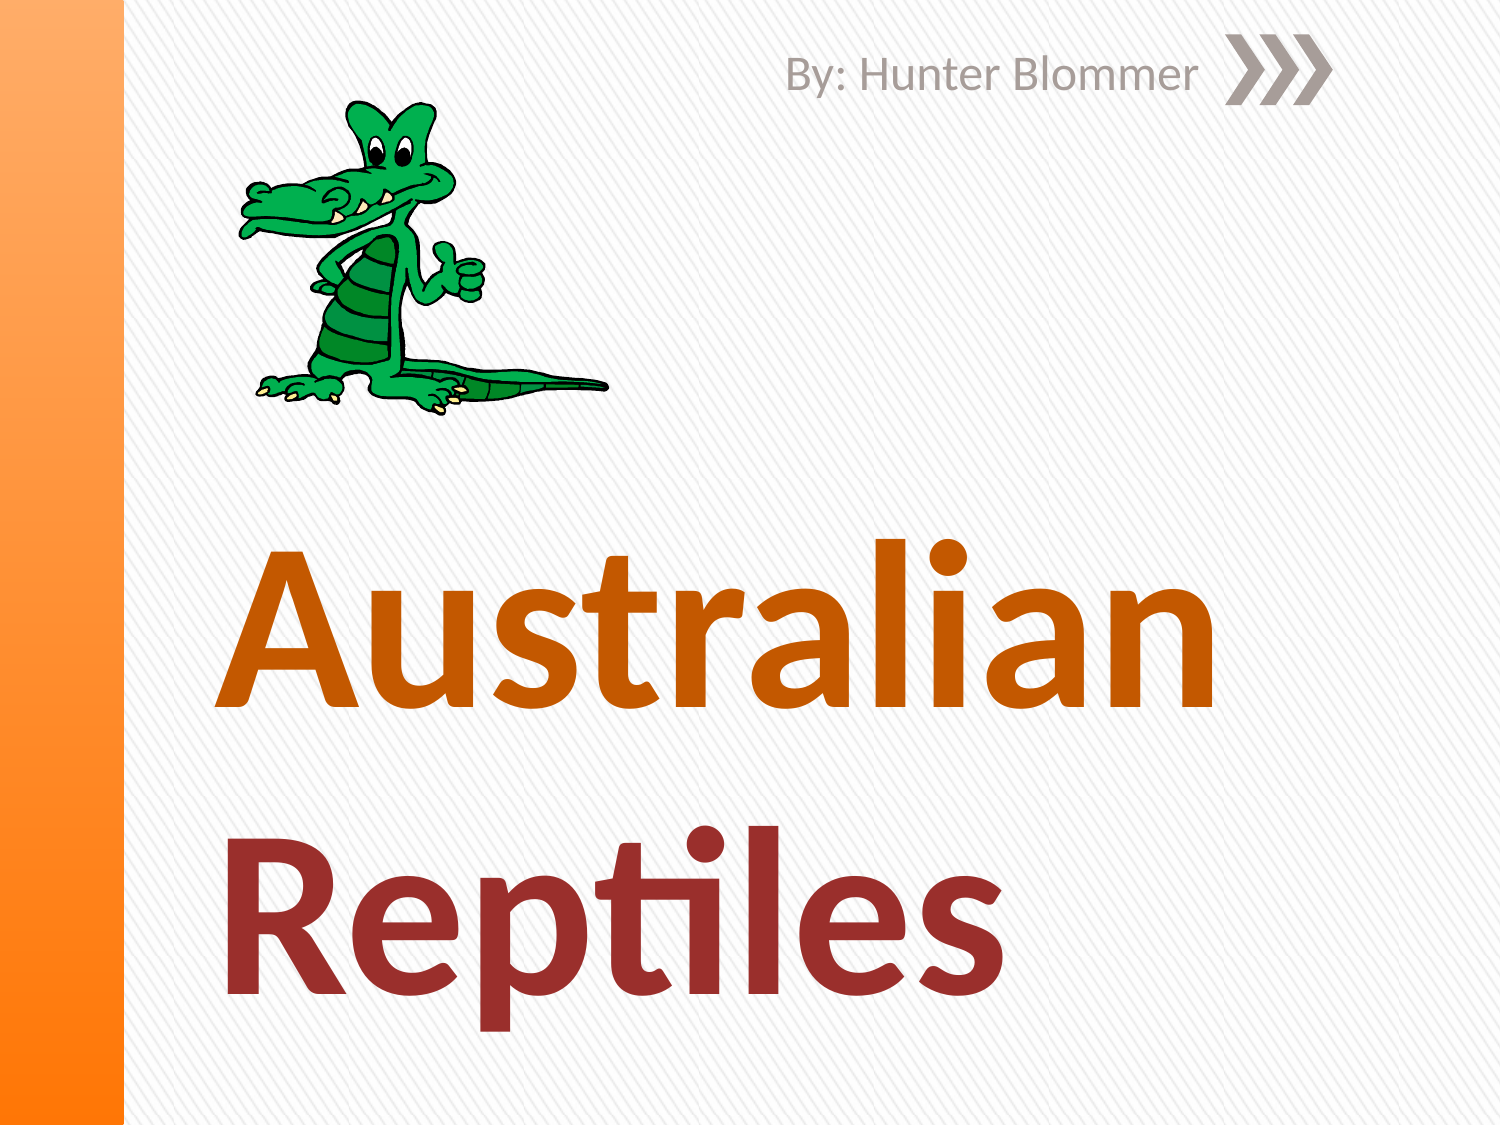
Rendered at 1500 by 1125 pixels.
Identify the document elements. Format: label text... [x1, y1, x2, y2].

title Australian Reptiles [199, 207, 1387, 1050]
picture [237, 99, 610, 417]
subtitle By: Hunter Blommer [199, 33, 1215, 189]
